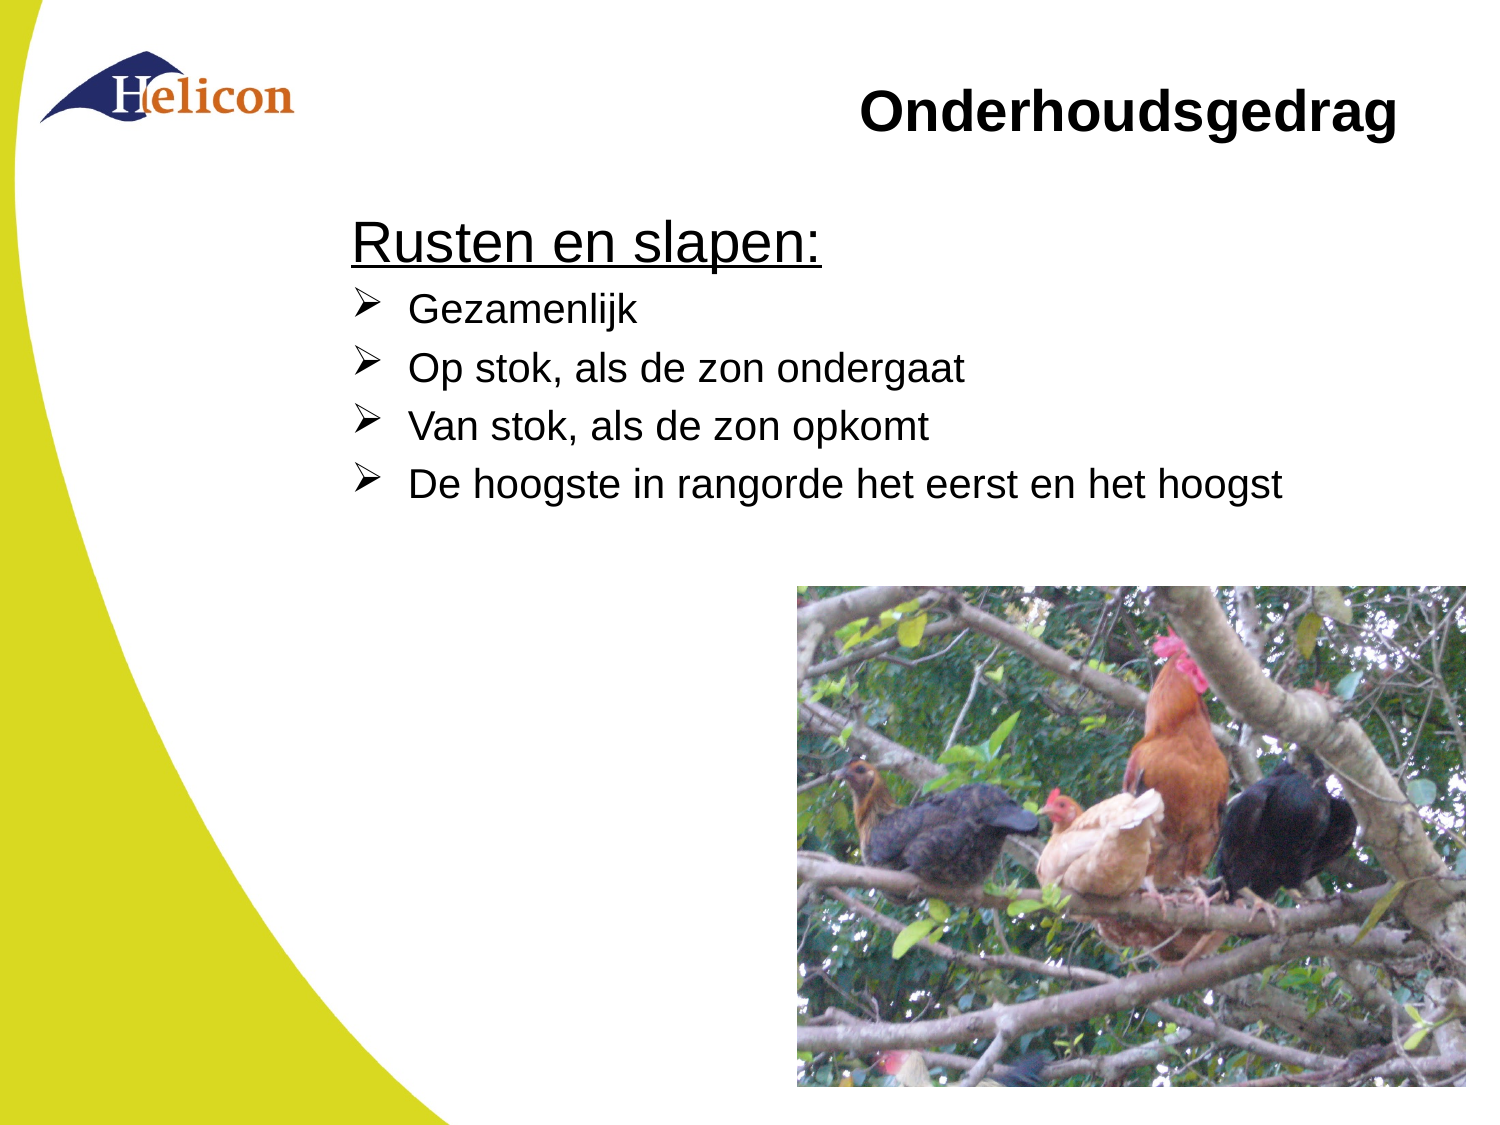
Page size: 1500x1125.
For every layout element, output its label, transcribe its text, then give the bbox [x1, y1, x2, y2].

title Onderhoudsgedrag [324, 54, 1415, 161]
list Rusten en slapen: Gezamenlijk Op stok, als de zon ondergaat Van stok, als de zon opkomt De hoogste in rangorde het eerst en het hoogst [336, 196, 1425, 1005]
picture [0, 0, 1500, 1125]
